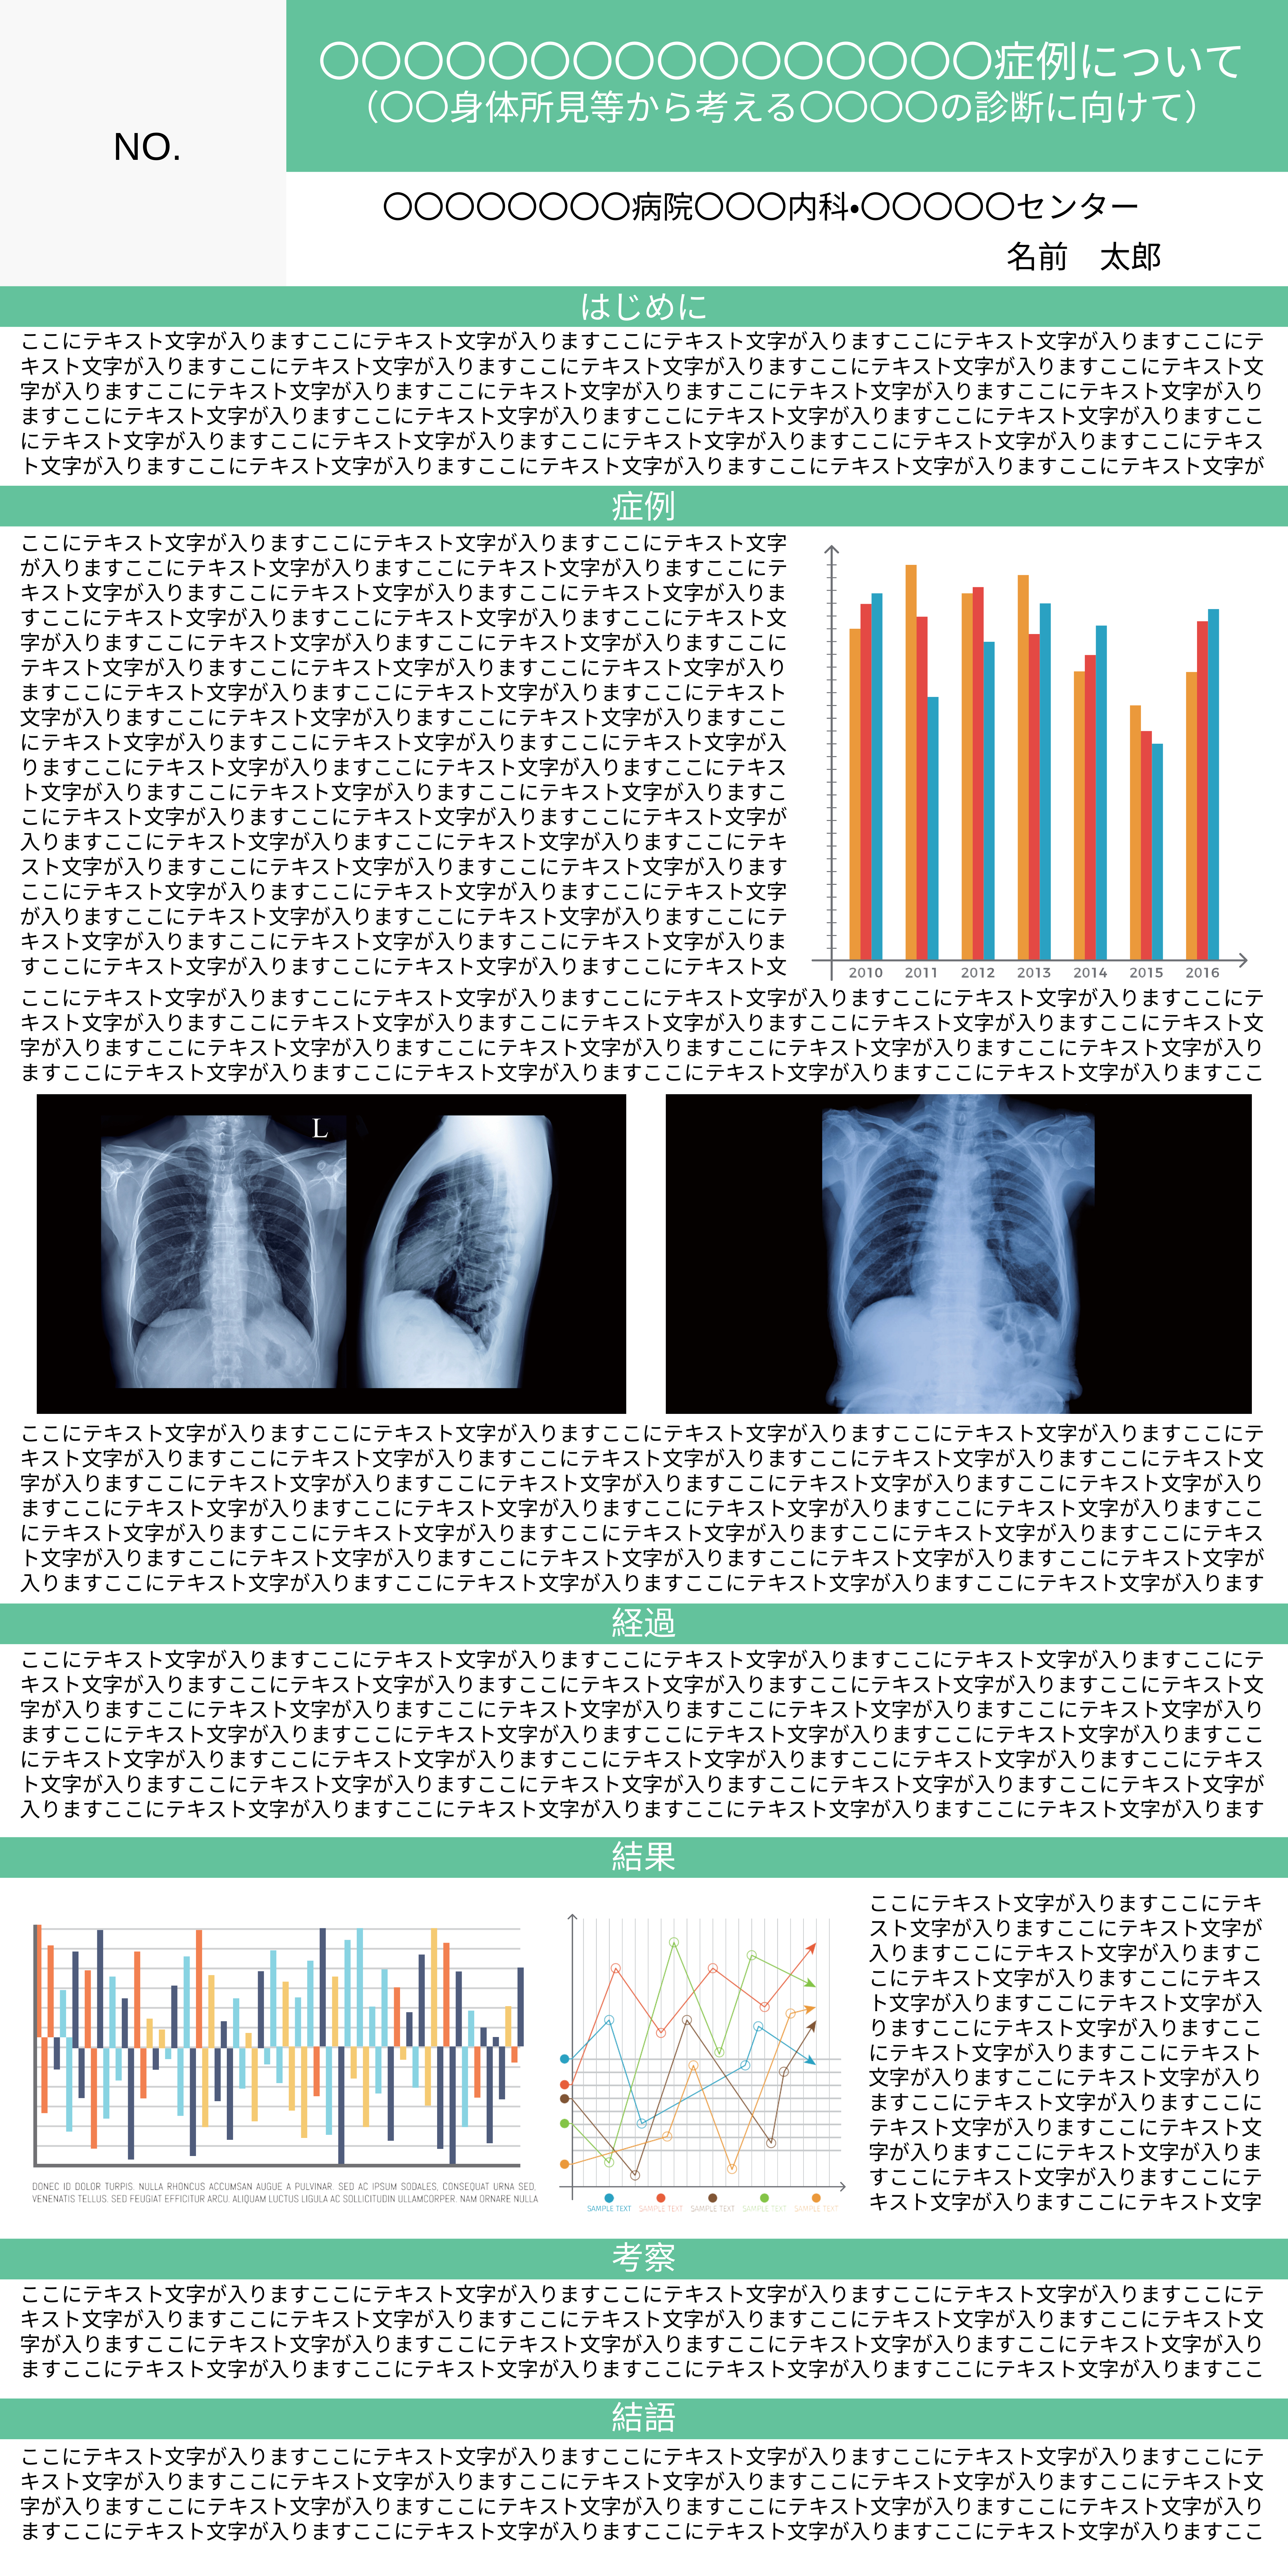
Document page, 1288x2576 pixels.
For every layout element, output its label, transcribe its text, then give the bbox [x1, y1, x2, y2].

text_box [827, 858, 831, 859]
text_box [833, 756, 837, 757]
text_box [827, 807, 831, 808]
text_box [833, 871, 837, 872]
text_box [833, 769, 837, 770]
text_box [827, 935, 831, 936]
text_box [1018, 967, 1051, 978]
text_box [827, 820, 831, 821]
text_box [833, 628, 837, 629]
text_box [1074, 968, 1107, 978]
text_box [833, 896, 837, 898]
text_box ここにテキスト文字が入りますここにテキスト文字が入りますここにテキスト文字が入りますここにテキスト文字が入りますここにテキスト文字が入りますここにテキスト文字が入りますここにテキスト文字が入りますここにテキスト文字が入りますここにテキスト文字が入りますここにテキスト文字が入りますここにテキスト文字が入りますここにテキスト文字が入りますここにテキスト文字が入りますここにテキスト文字が入りますここにテキスト文字が入りますここにテキスト文字が入りますここにテキスト文字が入りますここにテキスト文字が入りますここにテキスト文字が入りますここにテキスト文字が入りますここにテキスト文字が入りますここにテキスト文字が入りますここにテキスト文字が入りますここにテキスト文字が入りますここにテキスト文字が入りますここにテキスト文字が [15, 327, 1276, 478]
text_box [833, 820, 837, 821]
text_box [833, 641, 837, 642]
text_box [833, 666, 837, 668]
text_box [827, 794, 831, 795]
text_box [827, 948, 831, 949]
text_box [833, 807, 837, 808]
text_box [961, 593, 973, 959]
picture [666, 1094, 1252, 1414]
text_box [827, 909, 831, 911]
text_box [833, 832, 837, 834]
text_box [849, 968, 883, 978]
text_box [1130, 705, 1141, 959]
text_box ここにテキスト文字が入りますここにテキスト文字が入りますここにテキスト文字が入りますここにテキスト文字が入りますここにテキスト文字が入りますここにテキスト文字が入りますここにテキスト文字が入りますここにテキスト文字が入りますここにテキスト文字が入りますここにテキスト文字が入りますここにテキスト文字が入りますここにテキスト文字が入りますここにテキスト文字が入りますここにテキスト文字が入りますここにテキスト文字が入りますここにテキスト文字が入りますここにテキスト文字が入りますここにテキスト文字が入りますここにテキスト文字が入りますここにテキスト文字が入りますここにテキスト文字が入りますここにテキスト文字が入りますここにテキスト文字が入りますここにテキスト文字が入りますここにテキスト文字が入りますここにテキスト文字が入りますここにテキスト文字が入りますここにテキスト文字が入りますここにテキスト文字が入りますここにテキスト文字が入ります [15, 1644, 1276, 1838]
text_box [833, 935, 837, 936]
text_box [827, 845, 831, 847]
text_box [827, 781, 831, 783]
text_box [1208, 609, 1219, 959]
text_box 症例 [571, 483, 717, 524]
text_box [1029, 634, 1040, 959]
text_box [827, 628, 831, 629]
text_box [984, 642, 995, 959]
text_box [827, 922, 831, 923]
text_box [905, 565, 939, 961]
text_box [0, 2398, 1288, 2439]
text_box ここにテキスト文字が入りますここにテキスト文字が入りますここにテキスト文字が入りますここにテキスト文字が入りますここにテキスト文字が入りますここにテキスト文字が入りますここにテキスト文字が入りますここにテキスト文字が入りますここにテキスト文字が入りますここにテキスト文字が入りますここにテキスト文字が入りますここにテキスト文字が入りますここにテキスト文字が入りますここにテキスト文字が入りますここにテキスト文字が入りますここにテキスト文字が入りますここにテキスト文字が入りますここ [15, 2441, 1276, 2556]
text_box [827, 884, 831, 885]
text_box [1152, 744, 1163, 959]
text_box [827, 756, 831, 757]
text_box [833, 909, 837, 911]
text_box [833, 922, 837, 923]
text_box [0, 486, 1288, 527]
text_box [827, 615, 831, 617]
text_box [1197, 621, 1208, 959]
text_box [827, 641, 831, 642]
text_box [1085, 655, 1096, 959]
text_box [827, 730, 831, 732]
text_box [833, 615, 837, 617]
text_box [833, 743, 837, 744]
text_box [833, 781, 837, 783]
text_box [961, 968, 995, 978]
text_box [833, 590, 837, 591]
text_box [833, 654, 837, 655]
text_box [833, 845, 837, 847]
text_box [0, 1837, 1288, 1878]
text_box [1130, 968, 1163, 978]
text_box 結語 [571, 2395, 717, 2435]
text_box [827, 590, 831, 591]
text_box [833, 679, 837, 680]
text_box [827, 769, 831, 770]
text_box [833, 794, 837, 795]
text_box [833, 884, 837, 885]
text_box [1096, 625, 1107, 959]
text_box [827, 577, 831, 578]
text_box [973, 587, 984, 959]
picture [37, 1094, 627, 1414]
text_box [1074, 671, 1085, 959]
text_box ここにテキスト文字が入りますここにテキスト文字が入りますここにテキスト文字が入りますここにテキスト文字が入りますここにテキスト文字が入りますここにテキスト文字が入りますここにテキスト文字が入りますここにテキスト文字が入りますここにテキスト文字が入りますここにテキスト文字が入りますここにテキスト文字が入りますここにテキスト文字が入りますここにテキスト文字が入りますここにテキスト文字が入りますここにテキスト文字が入りますここにテキスト文字が入りますここにテキスト文字が入りますここにテキスト文字が入りますここにテキスト文字が入りますここにテキスト文字が入りますここにテキスト文字が入りますここにテキスト文字が入りますここにテキスト文字が入りますここにテキスト文字が入りますここにテキスト文字が入りますここにテキスト文字が入りますここにテキスト文字が入りますここにテキスト文字が入りますここにテキスト文字が入りますここにテキスト文字が入ります [15, 1418, 1276, 1604]
text_box [0, 2239, 1288, 2279]
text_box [559, 1914, 846, 2211]
text_box [1141, 731, 1152, 959]
text_box [827, 679, 831, 680]
text_box [833, 603, 837, 604]
picture [32, 2183, 538, 2204]
text_box [827, 666, 831, 668]
text_box [833, 718, 837, 719]
text_box [833, 705, 837, 706]
text_box [827, 896, 831, 898]
text_box 考察 [571, 2235, 717, 2275]
text_box [833, 692, 837, 693]
text_box [827, 654, 831, 655]
text_box [833, 858, 837, 859]
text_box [849, 593, 883, 961]
text_box ここにテキスト文字が入りますここにテキスト文字が入りますここにテキスト文字が入りますここにテキスト文字が入りますここにテキスト文字が入りますここにテキスト文字が入りますここにテキスト文字が入りますここにテキスト文字が入りますここにテキスト文字が入りますここにテキスト文字が入りますここにテキスト文字が入りますここにテキスト文字が入りますここにテキスト文字が入りますここにテキスト文字が入りますここにテキスト文字が入りますここにテキスト文字が入りますここにテキスト文字が入りますここ [15, 2279, 1276, 2394]
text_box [1186, 968, 1219, 978]
text_box [827, 705, 831, 706]
text_box [827, 871, 831, 872]
text_box [0, 1603, 1288, 1644]
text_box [33, 1925, 524, 2168]
text_box ここにテキスト文字が入りますここにテキスト文字が入りますここにテキスト文字が入りますここにテキスト文字が入りますここにテキスト文字が入りますここにテキスト文字が入りますここにテキスト文字が入りますここにテキスト文字が入りますここにテキスト文字が入りますここにテキスト文字が入りますここにテキスト文字が入りますここにテキスト文字が入りますここにテキスト文字が入りますここにテキスト文字が入りますここにテキスト文字が入りますここにテキスト文字が入りますここにテキスト文字が入りますここ [15, 982, 1276, 1098]
text_box [833, 730, 837, 732]
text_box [905, 968, 936, 978]
text_box [827, 603, 831, 604]
text_box [1018, 575, 1029, 959]
text_box [812, 545, 1248, 981]
text_box [827, 692, 831, 693]
text_box [827, 718, 831, 719]
text_box [833, 948, 837, 949]
text_box 結果 [571, 1834, 717, 1874]
text_box [1186, 672, 1197, 959]
text_box 経過 [571, 1600, 717, 1641]
text_box [827, 832, 831, 834]
text_box [833, 577, 837, 578]
text_box ここにテキスト文字が入りますここにテキスト文字が入りますここにテキスト文字が入りますここにテキスト文字が入りますここにテキスト文字が入りますここにテキスト文字が入りますここにテキスト文字が入りますここにテキスト文字が入りますここにテキスト文字が入りますここにテキスト文字が入りますここにテキスト文字が入りますここにテキスト文字が入りますここにテキスト文字が入りますここにテキスト文字が入りますここにテキスト文字が入りますここにテキスト文字が入りますここにテキスト文字が入りますここにテキスト文字が入りますここにテキスト文字が入りますここにテキスト文字が入りますここにテキスト文字が入りますここにテキスト文字が入りますここにテキスト文字が入りますここにテキスト文字が入りますここにテキスト文字が入りますここにテキスト文字が入りますここにテキスト文字が入りますここにテキスト文字が入りますここにテキスト文字が入りますここにテキスト文字が入りますここにテキスト文字が入りますここにテキスト文字が入りますここにテキスト文字が入りますここにテキスト文字が入りますここにテキスト文字が入りますここにテキスト文字が入りますここにテキスト文字が入りますここにテキスト文字が入りますここにテキスト文字が入りますここにテキスト文字が入りますここにテキスト文字が入りますここにテキスト文字が入りますここにテキスト文字が入りますここにテキスト文字が入りますここにテキスト文字が入りますここにテキスト文字が入りますここにテキスト文字が入りますここにテキスト文 [15, 527, 810, 980]
text_box [1040, 603, 1051, 959]
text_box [0, 0, 1288, 327]
text_box ここにテキスト文字が入りますここにテキスト文字が入りますここにテキスト文字が入りますここにテキスト文字が入りますここにテキスト文字が入りますここにテキスト文字が入りますここにテキスト文字が入りますここにテキスト文字が入りますここにテキスト文字が入りますここにテキスト文字が入りますここにテキスト文字が入りますここにテキスト文字が入りますここにテキスト文字が入りますここにテキスト文字が入りますここにテキスト文字が入りますここにテキスト文字が入りますここにテキスト文字が入りますここにテキスト文字 [864, 1888, 1276, 2227]
text_box [827, 743, 831, 744]
